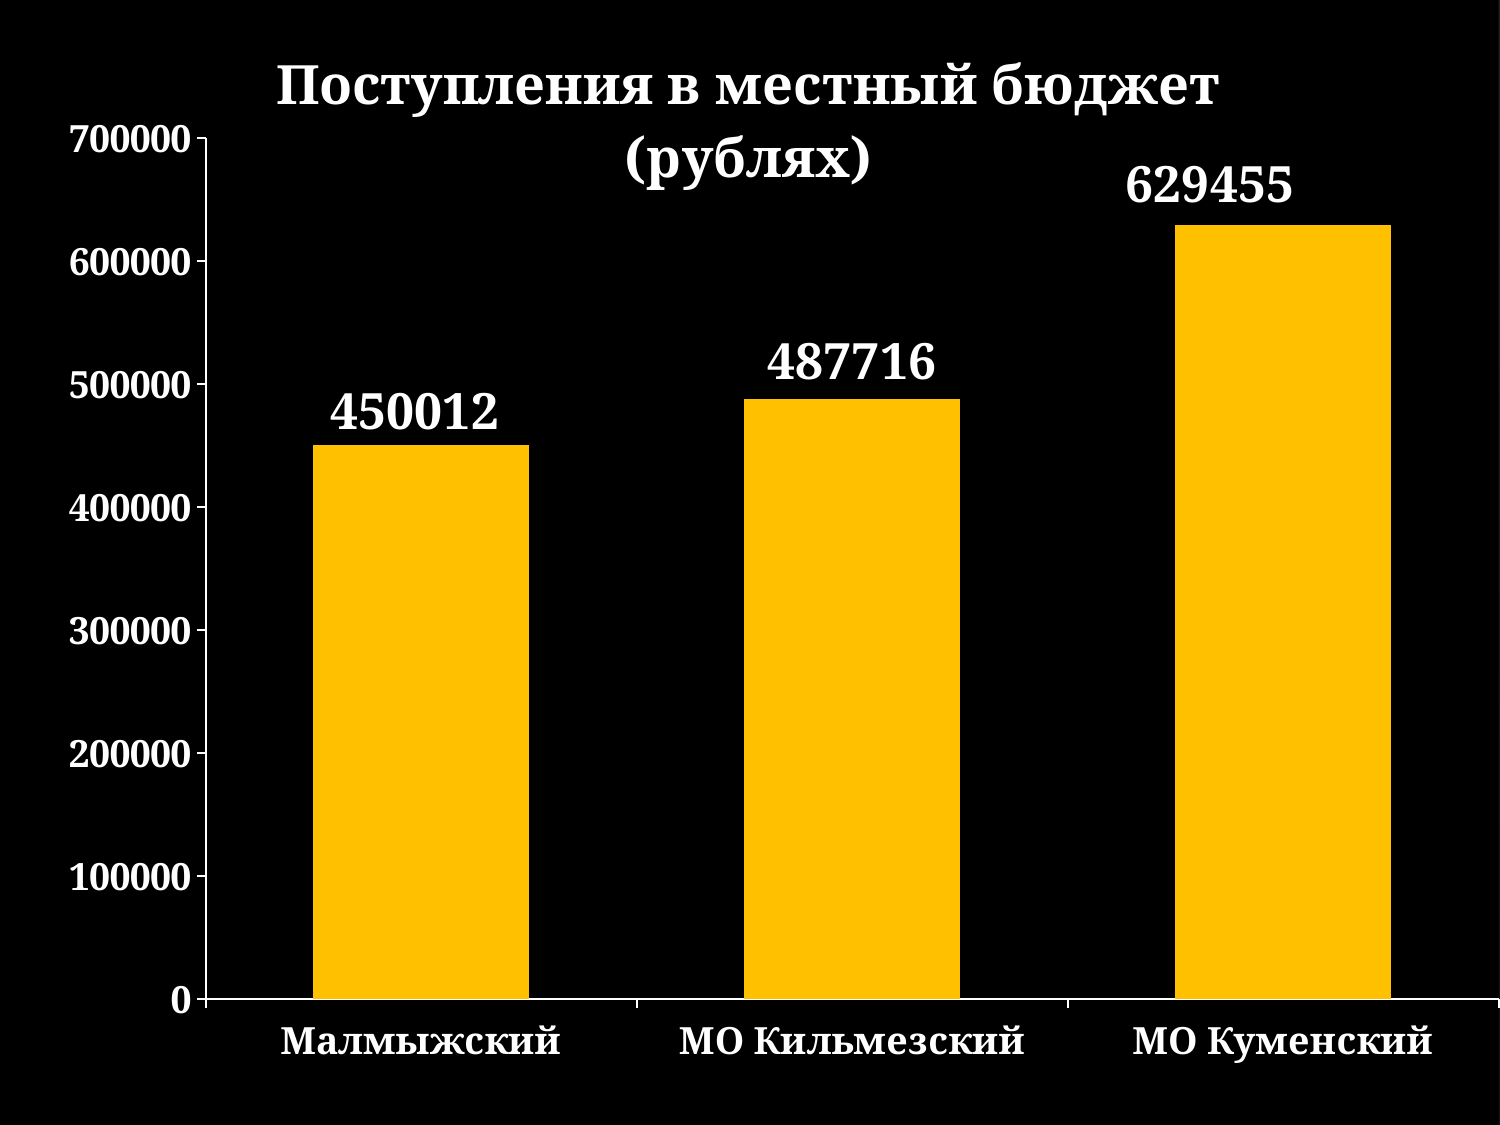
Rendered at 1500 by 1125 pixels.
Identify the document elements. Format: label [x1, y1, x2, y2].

chart [0, 0, 1500, 1125]
